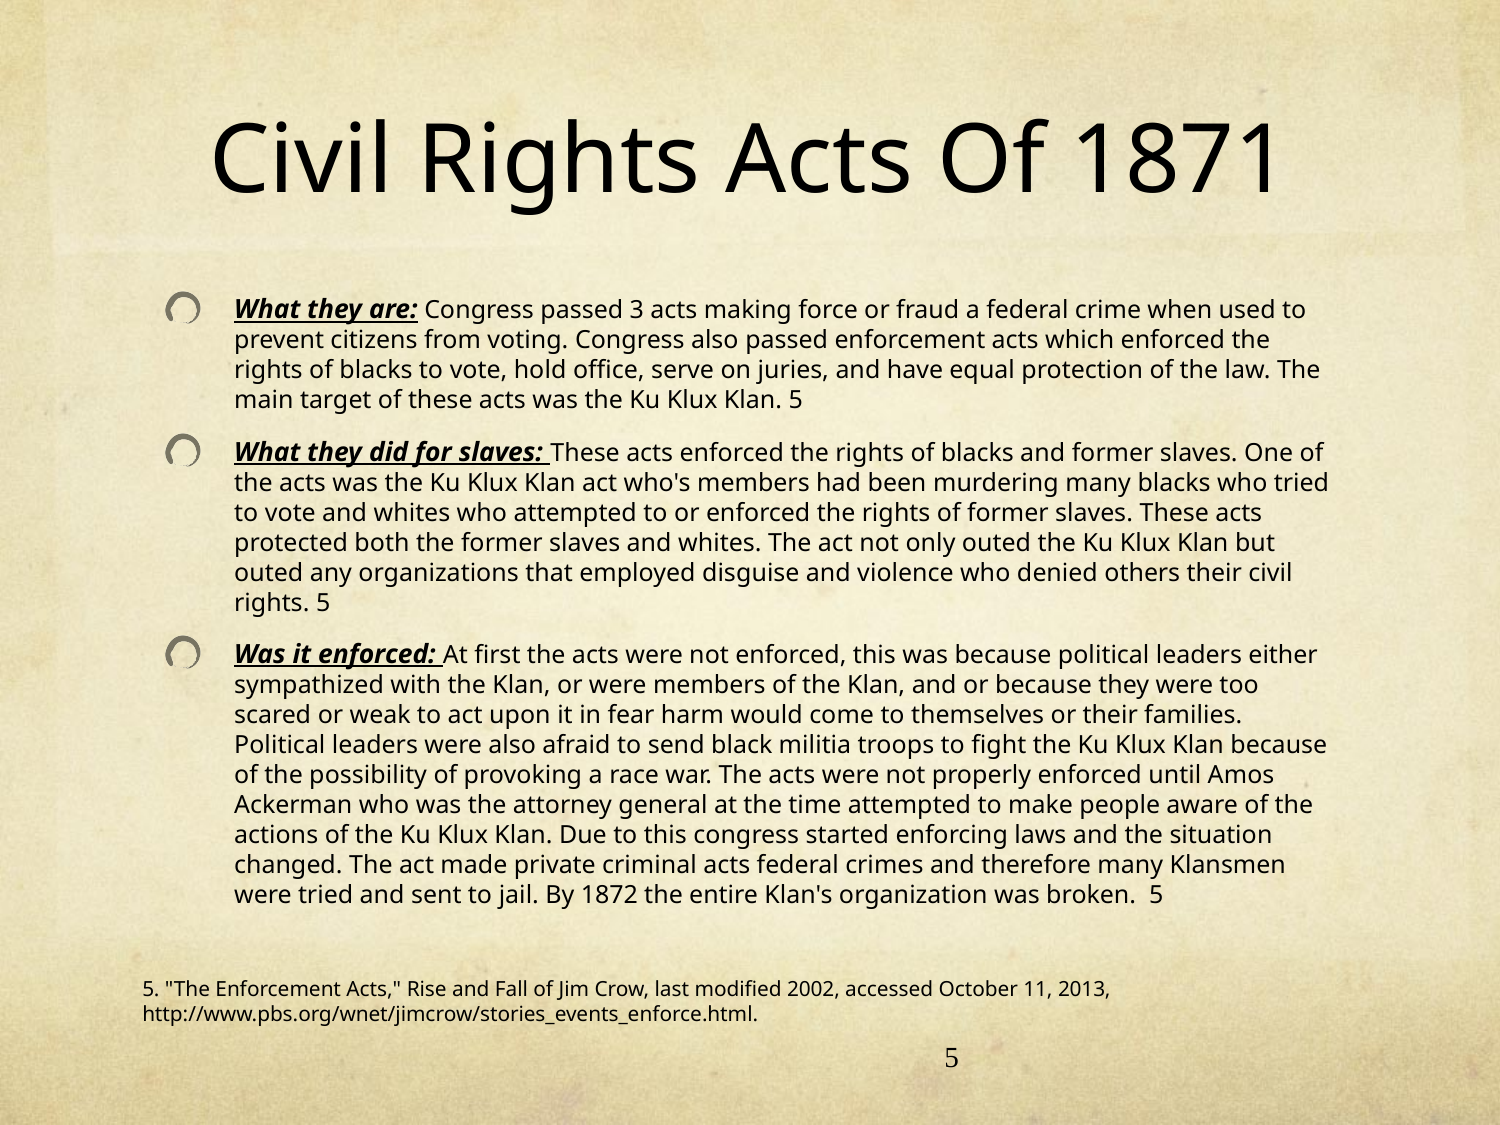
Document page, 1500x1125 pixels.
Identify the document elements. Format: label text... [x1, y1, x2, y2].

title Civil Rights Acts Of 1871 [150, 82, 1350, 225]
list What they are: Congress passed 3 acts making force or fraud a federal crime when used to prevent citizens from voting. Congress also passed enforcement acts which enforced the rights of blacks to vote, hold office, serve on juries, and have equal protection of the law. The main target of these acts was the Ku Klux Klan. 5 What they did for slaves: These acts enforced the rights of blacks and former slaves. One of the acts was the Ku Klux Klan act who's members had been murdering many blacks who tried to vote and whites who attempted to or enforced the rights of former slaves. These acts protected both the former slaves and whites. The act not only outed the Ku Klux Klan but outed any organizations that employed disguise and violence who denied others their civil rights. 5 Was it enforced: At first the acts were not enforced, this was because political leaders either sympathized with the Klan, or were members of the Klan, and or because they were too scared or weak to act upon it in fear harm would come to themselves or their families. Political leaders were also afraid to send black militia troops to fight the Ku Klux Klan because of the possibility of provoking a race war. The acts were not properly enforced until Amos Ackerman who was the attorney general at the time attempted to make people aware of the actions of the Ku Klux Klan. Due to this congress started enforcing laws and the situation changed. The act made private criminal acts federal crimes and therefore many Klansmen were tried and sent to jail. By 1872 the entire Klan's organization was broken. 5 [150, 284, 1350, 950]
text_box 5. "The Enforcement Acts," Rise and Fall of Jim Crow, last modified 2002, accessed October 11, 2013, http://www.pbs.org/wnet/jimcrow/stories_events_enforce.html. [127, 968, 1313, 1034]
picture [0, 0, 1500, 1125]
footer 5 [646, 1034, 1257, 1077]
